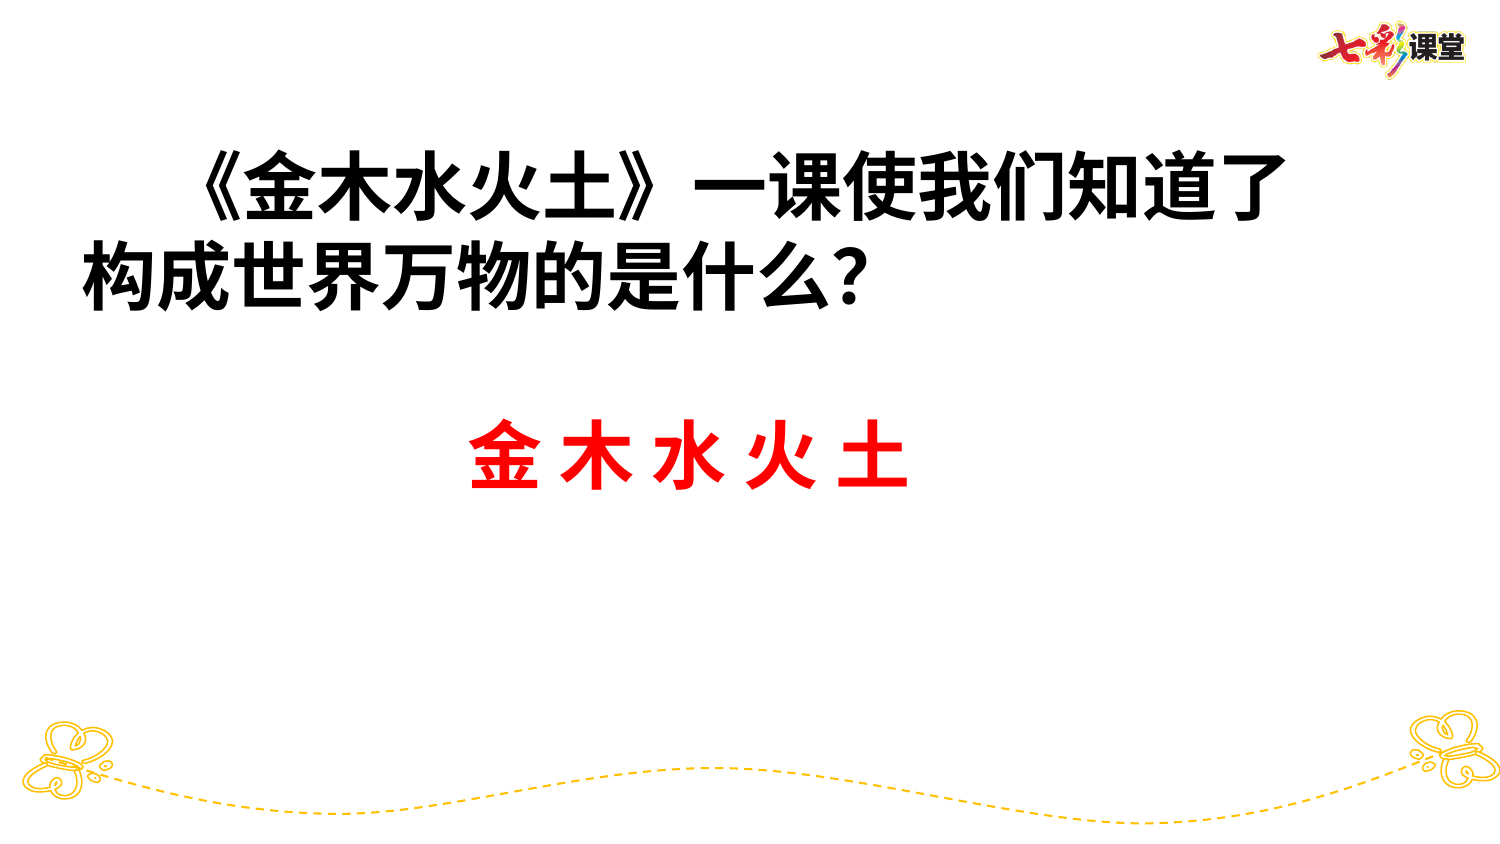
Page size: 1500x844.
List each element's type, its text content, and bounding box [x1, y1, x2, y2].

text_box 《金木水火土》一课使我们知道了构成世界万物的是什么？ [69, 134, 1376, 326]
text_box 金 木 水 火 土 [456, 403, 922, 505]
picture [1316, 20, 1468, 80]
